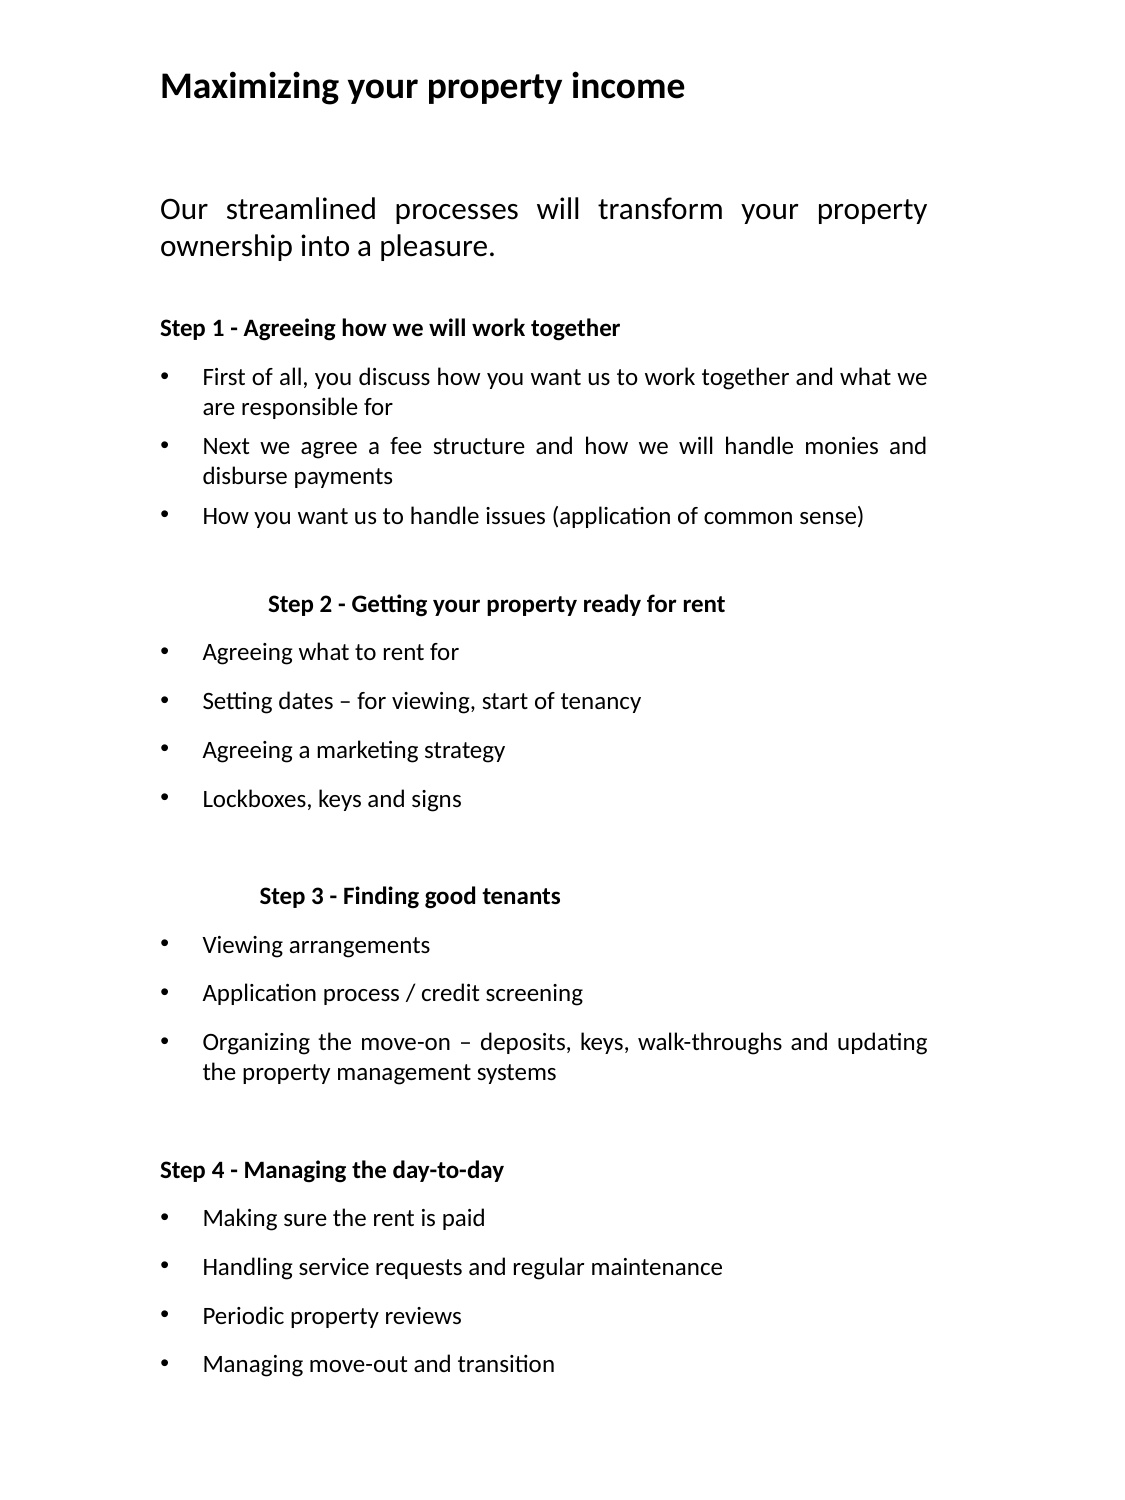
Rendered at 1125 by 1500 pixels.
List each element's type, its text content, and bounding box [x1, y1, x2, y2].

text_box Maximizing your property income Our streamlined processes will transform your property ownership into a pleasure. Step 1 - Agreeing how we will work together First of all, you discuss how you want us to work together and what we are responsible for Next we agree a fee structure and how we will handle monies and disburse payments How you want us to handle issues (application of common sense) Step 2 - Getting your property ready for rent Agreeing what to rent for Setting dates – for viewing, start of tenancy Agreeing a marketing strategy Lockboxes, keys and signs Step 3 - Finding good tenants Viewing arrangements Application process / credit screening Organizing the move-on – deposits, keys, walk-throughs and updating the property management systems Step 4 - Managing the day-to-day Making sure the rent is paid Handling service requests and regular maintenance Periodic property reviews Managing move-out and transition [94, 53, 967, 1386]
